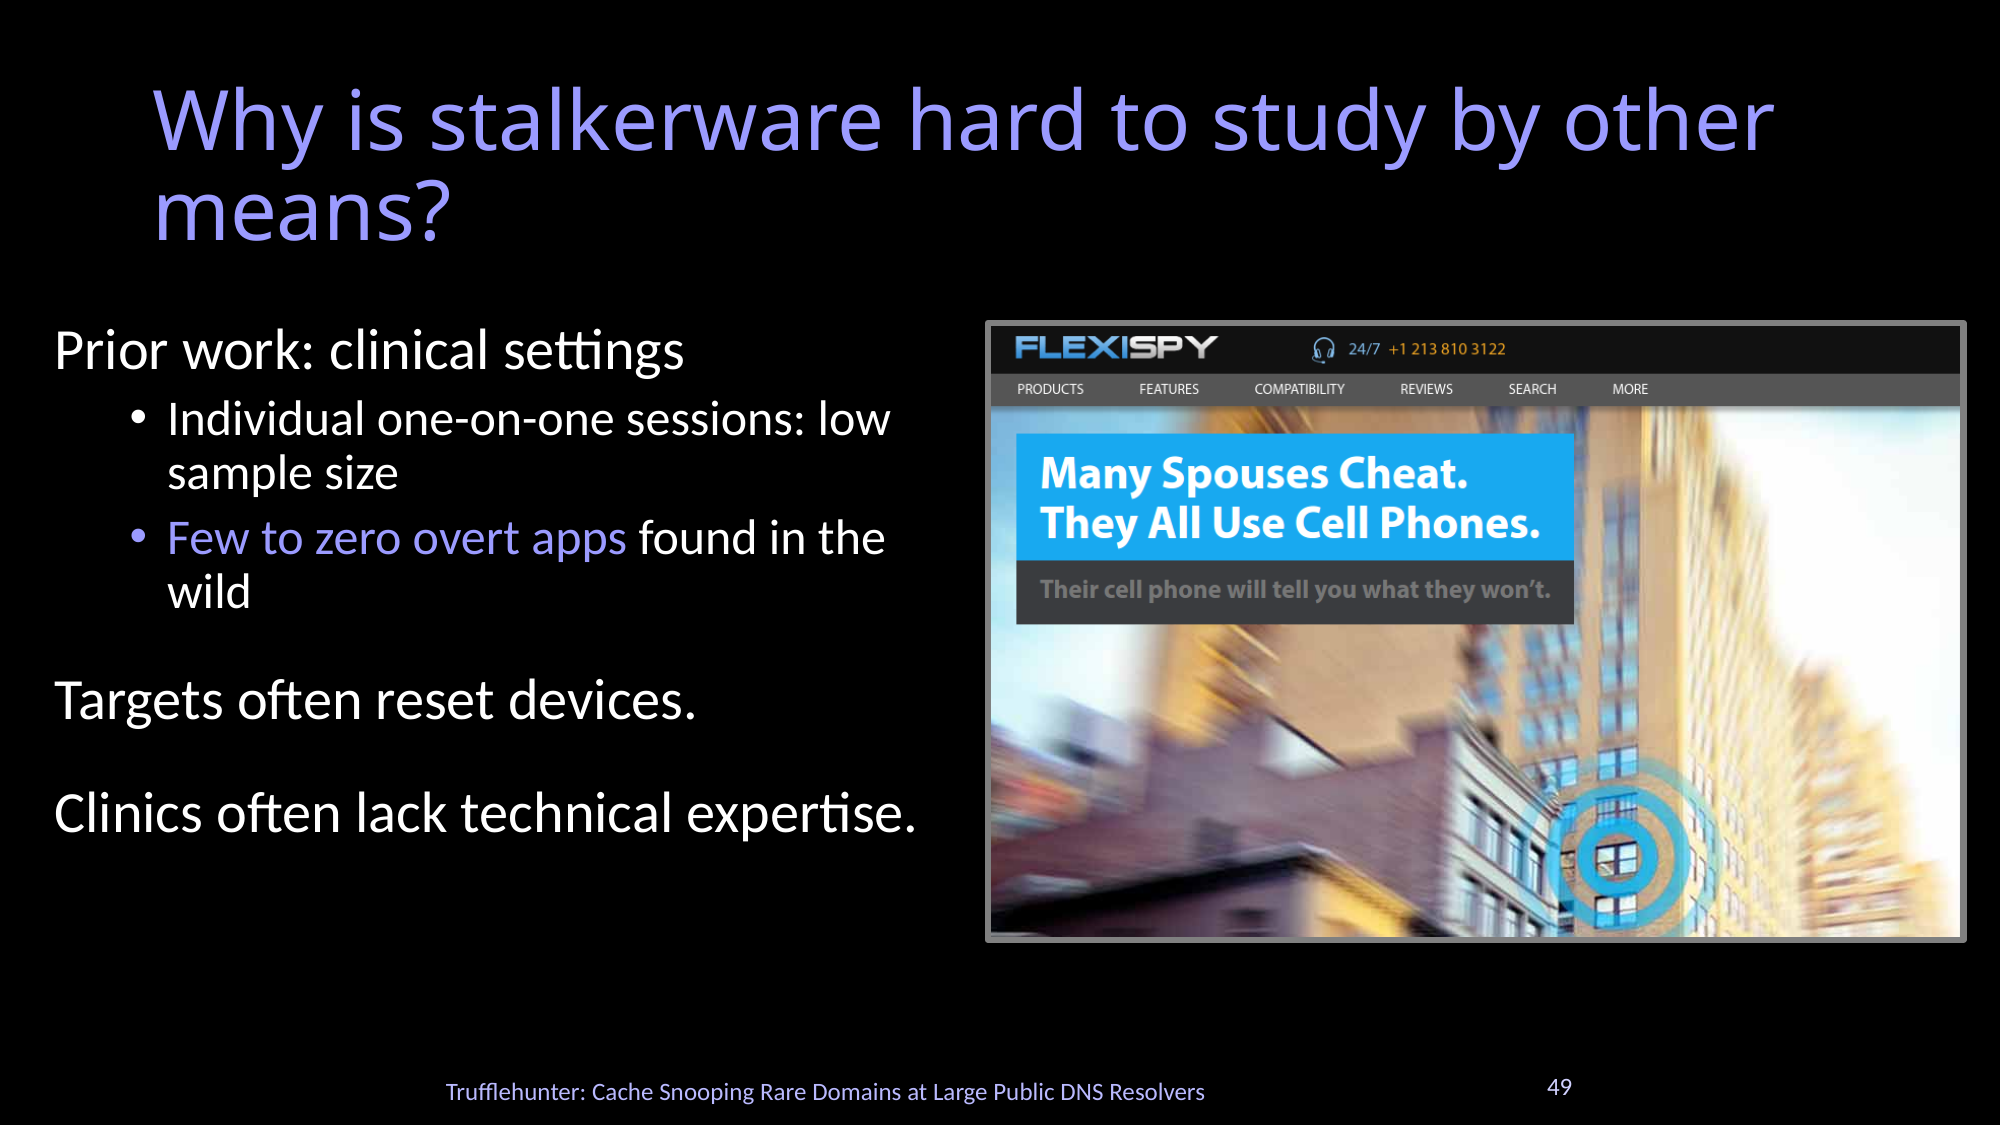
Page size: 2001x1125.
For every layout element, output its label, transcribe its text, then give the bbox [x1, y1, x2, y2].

picture [990, 326, 1961, 937]
slide_number 49 [1137, 1055, 1588, 1116]
list Prior work: clinical settings Individual one-on-one sessions: low sample size Few to zero overt apps found in the wild Targets often reset devices. Clinics often lack technical expertise. [39, 311, 954, 1026]
footer Trufflehunter: Cache Snooping Rare Domains at Large Public DNS Resolvers [412, 1060, 1240, 1121]
title Why is stalkerware hard to study by other means? [137, 59, 1981, 278]
